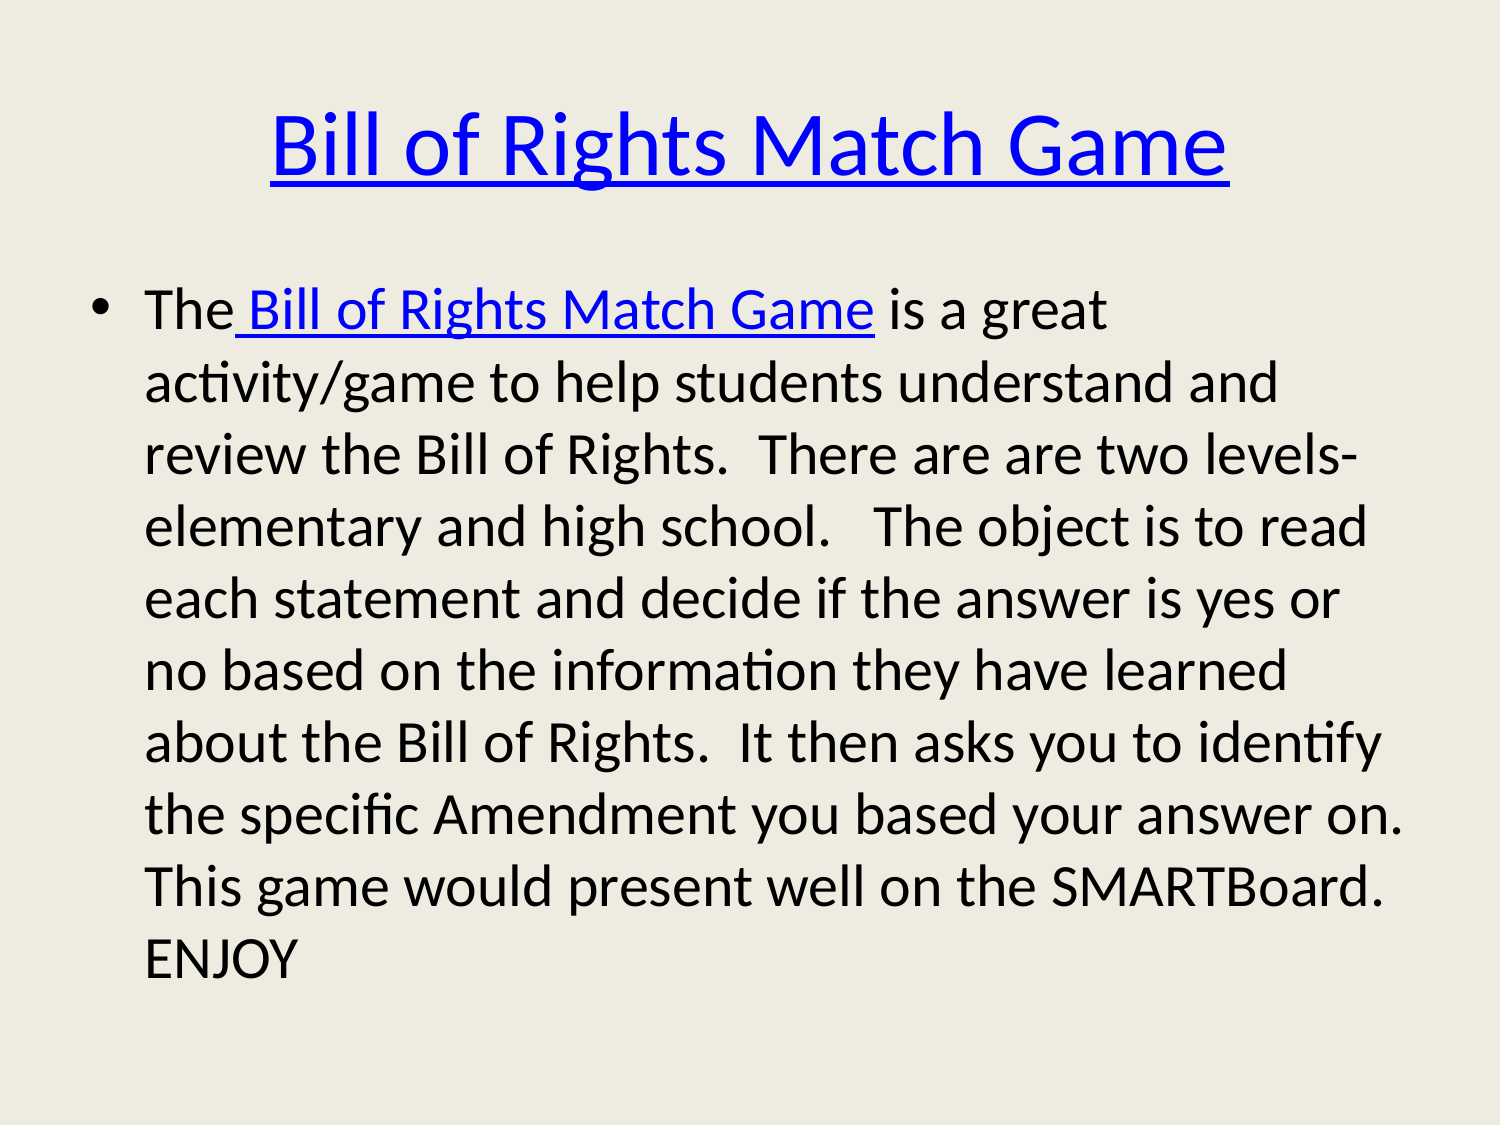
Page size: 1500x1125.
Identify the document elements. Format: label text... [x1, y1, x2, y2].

list The Bill of Rights Match Game is a great activity/game to help students understand and review the Bill of Rights. There are are two levels- elementary and high school. The object is to read each statement and decide if the answer is yes or no based on the information they have learned about the Bill of Rights. It then asks you to identify the specific Amendment you based your answer on. This game would present well on the SMARTBoard. ENJOY [75, 262, 1425, 1005]
title Bill of Rights Match Game [75, 45, 1425, 233]
